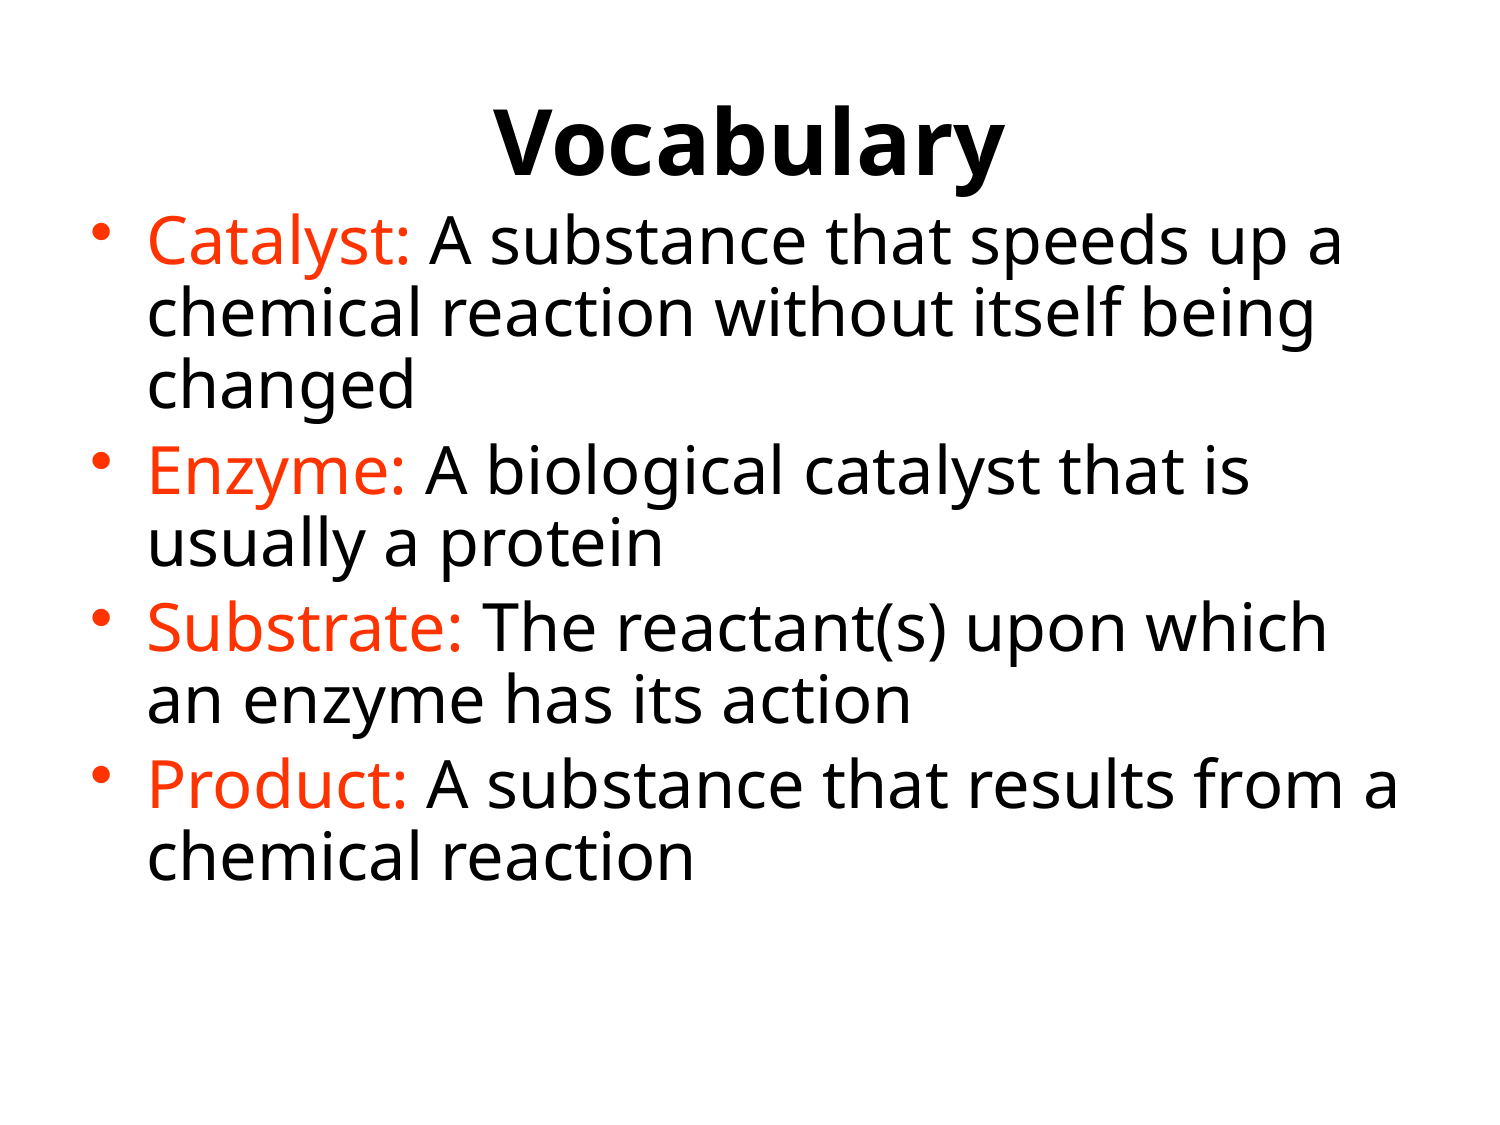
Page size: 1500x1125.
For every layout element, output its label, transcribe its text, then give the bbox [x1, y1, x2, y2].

title Vocabulary [74, 44, 1426, 199]
list Catalyst: A substance that speeds up a chemical reaction without itself being changed Enzyme: A biological catalyst that is usually a protein Substrate: The reactant(s) upon which an enzyme has its action Product: A substance that results from a chemical reaction [74, 199, 1426, 943]
